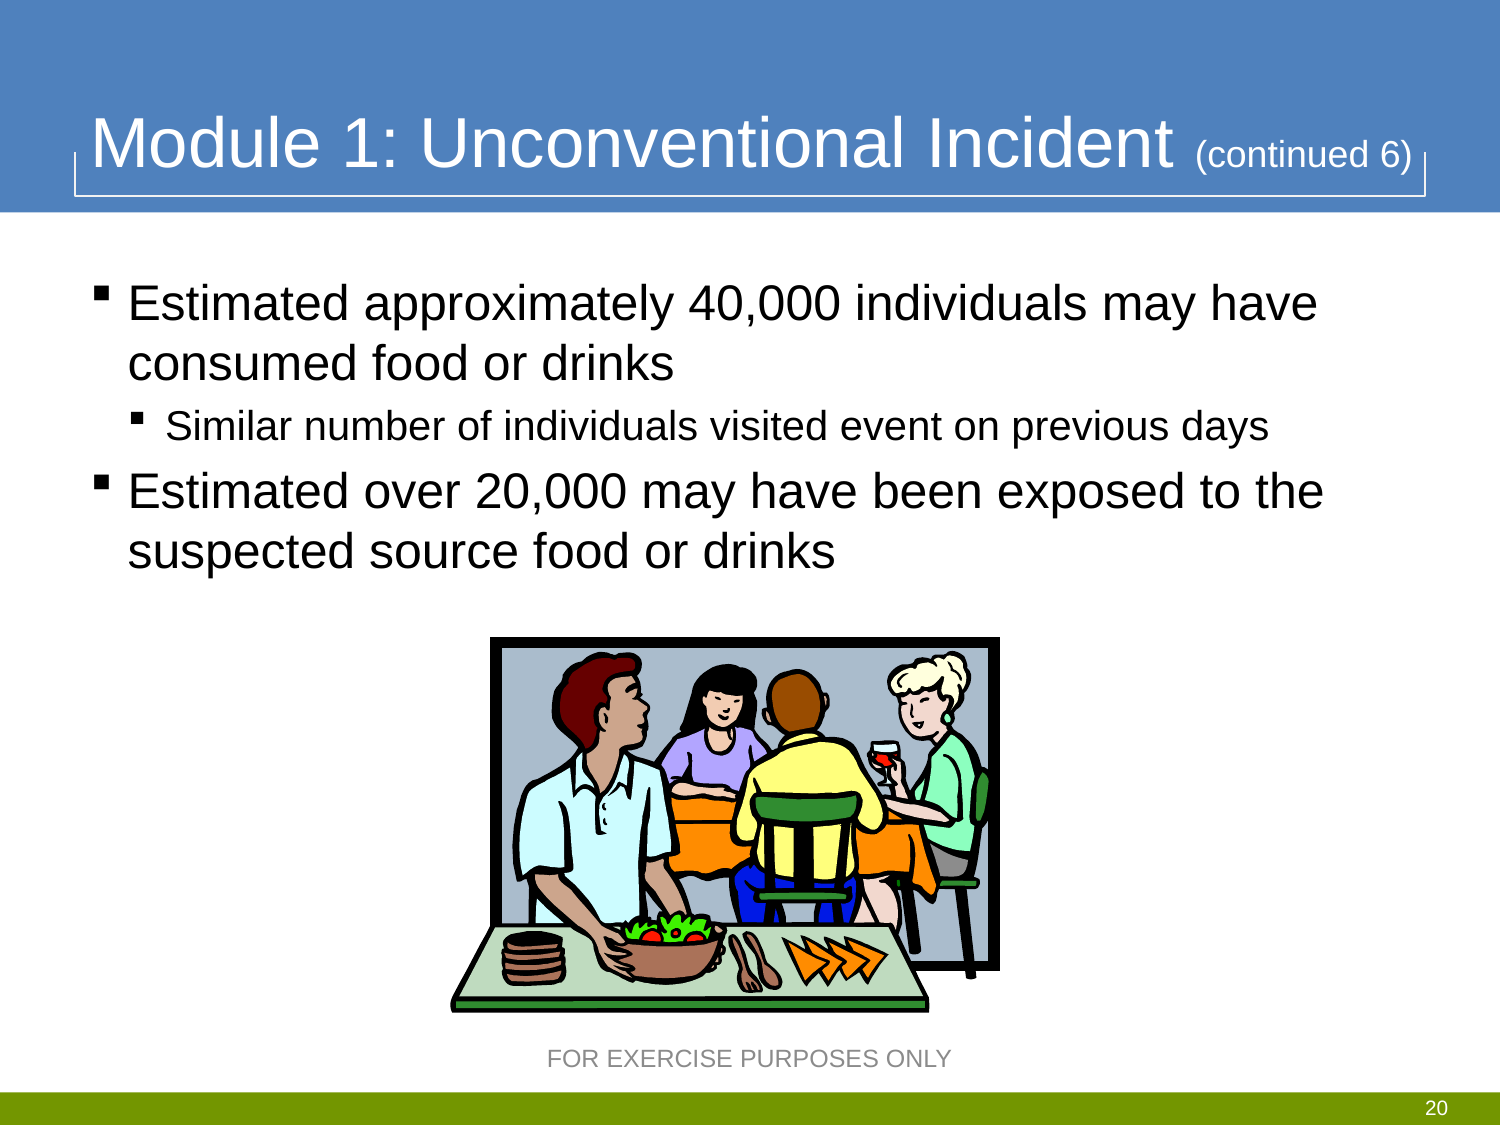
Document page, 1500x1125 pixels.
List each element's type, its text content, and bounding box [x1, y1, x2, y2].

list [449, 636, 1001, 1013]
footer FOR EXERCISE PURPOSES ONLY [512, 1042, 988, 1103]
list Estimated approximately 40,000 individuals may have consumed food or drinks Similar number of individuals visited event on previous days Estimated over 20,000 may have been exposed to the suspected source food or drinks [74, 262, 1426, 1006]
title Module 1: Unconventional Incident (continued 6) [74, 44, 1463, 233]
